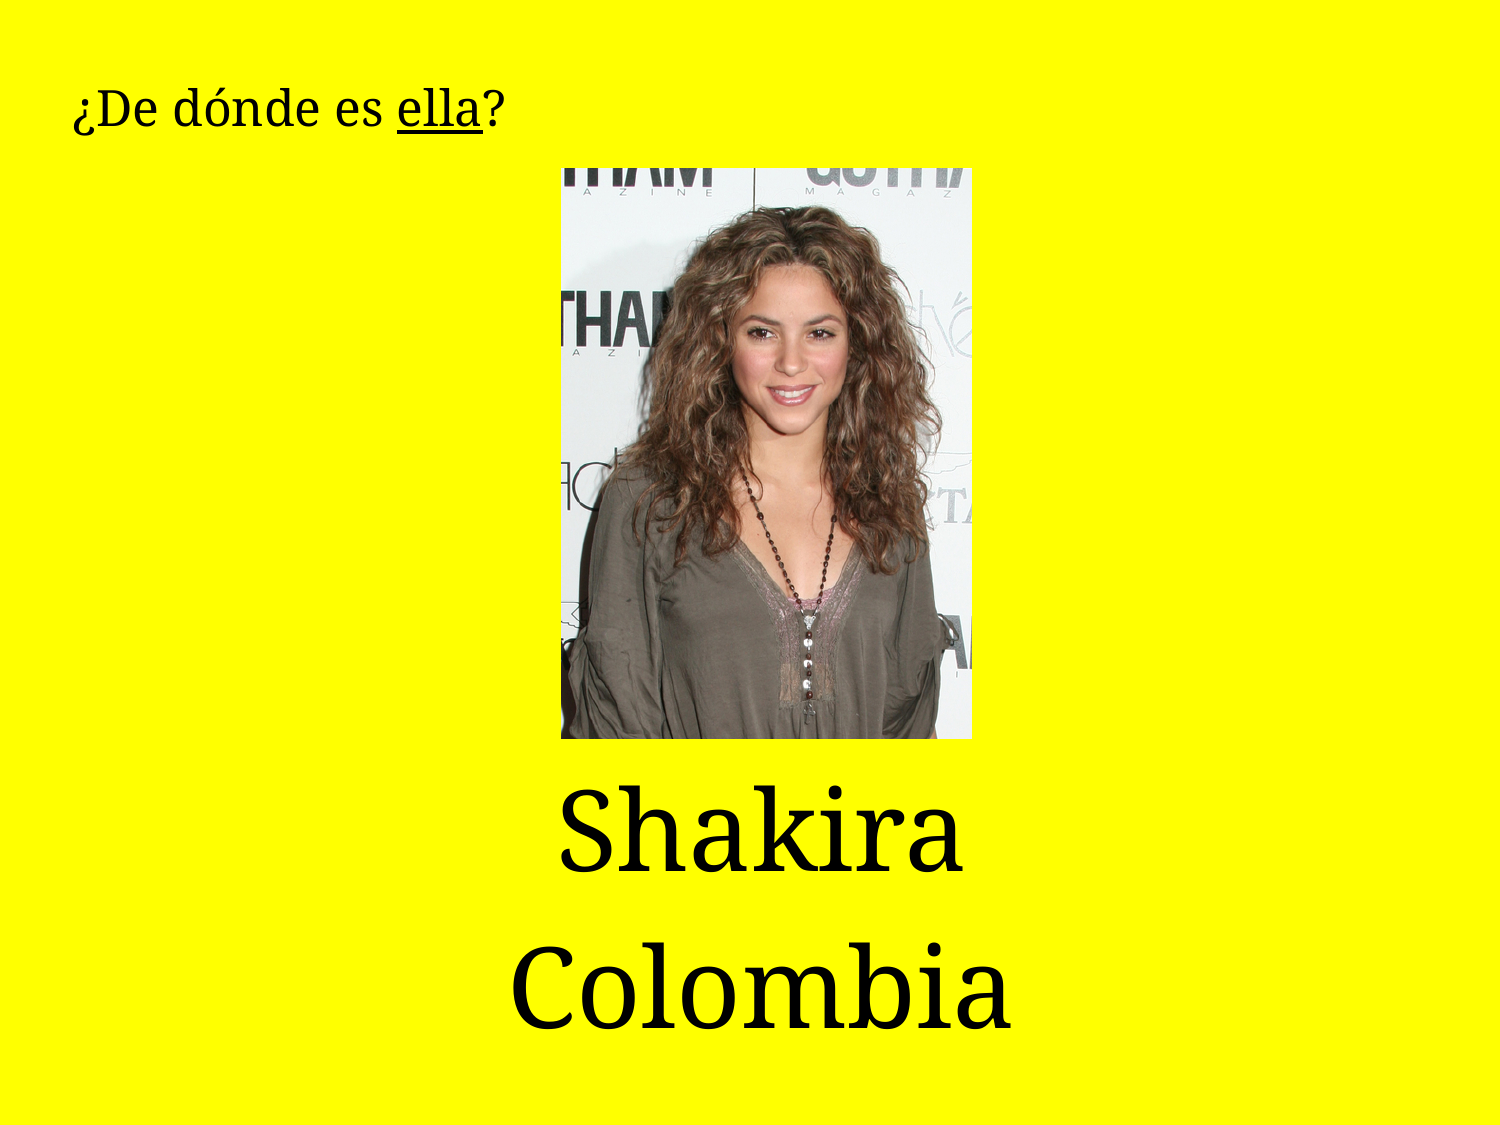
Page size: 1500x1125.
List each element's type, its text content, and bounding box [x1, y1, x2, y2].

list Shakira Colombia [171, 751, 1353, 1094]
picture [560, 168, 973, 740]
text_box ¿De dónde es ella? [57, 68, 522, 144]
